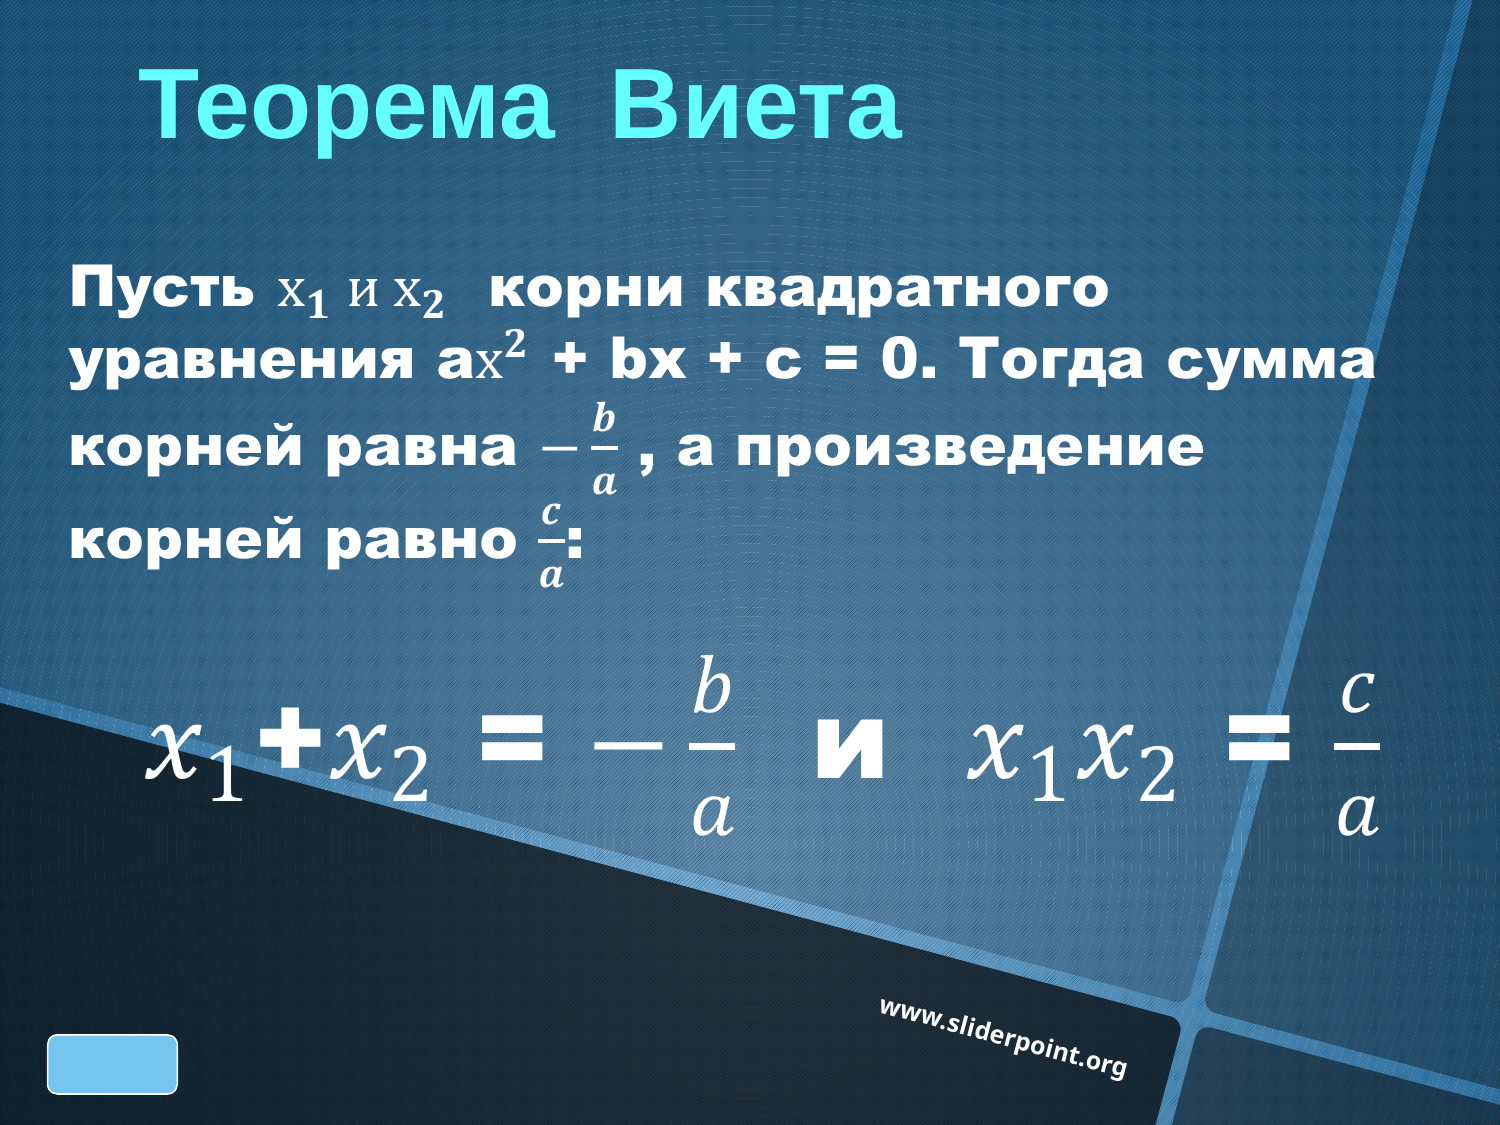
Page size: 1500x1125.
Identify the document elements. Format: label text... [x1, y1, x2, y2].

text_box [47, 1034, 178, 1094]
footer www.sliderpoint.org [641, 916, 1149, 1096]
text_box Теорема Виета [123, 31, 1341, 166]
text_box [53, 243, 1471, 1101]
